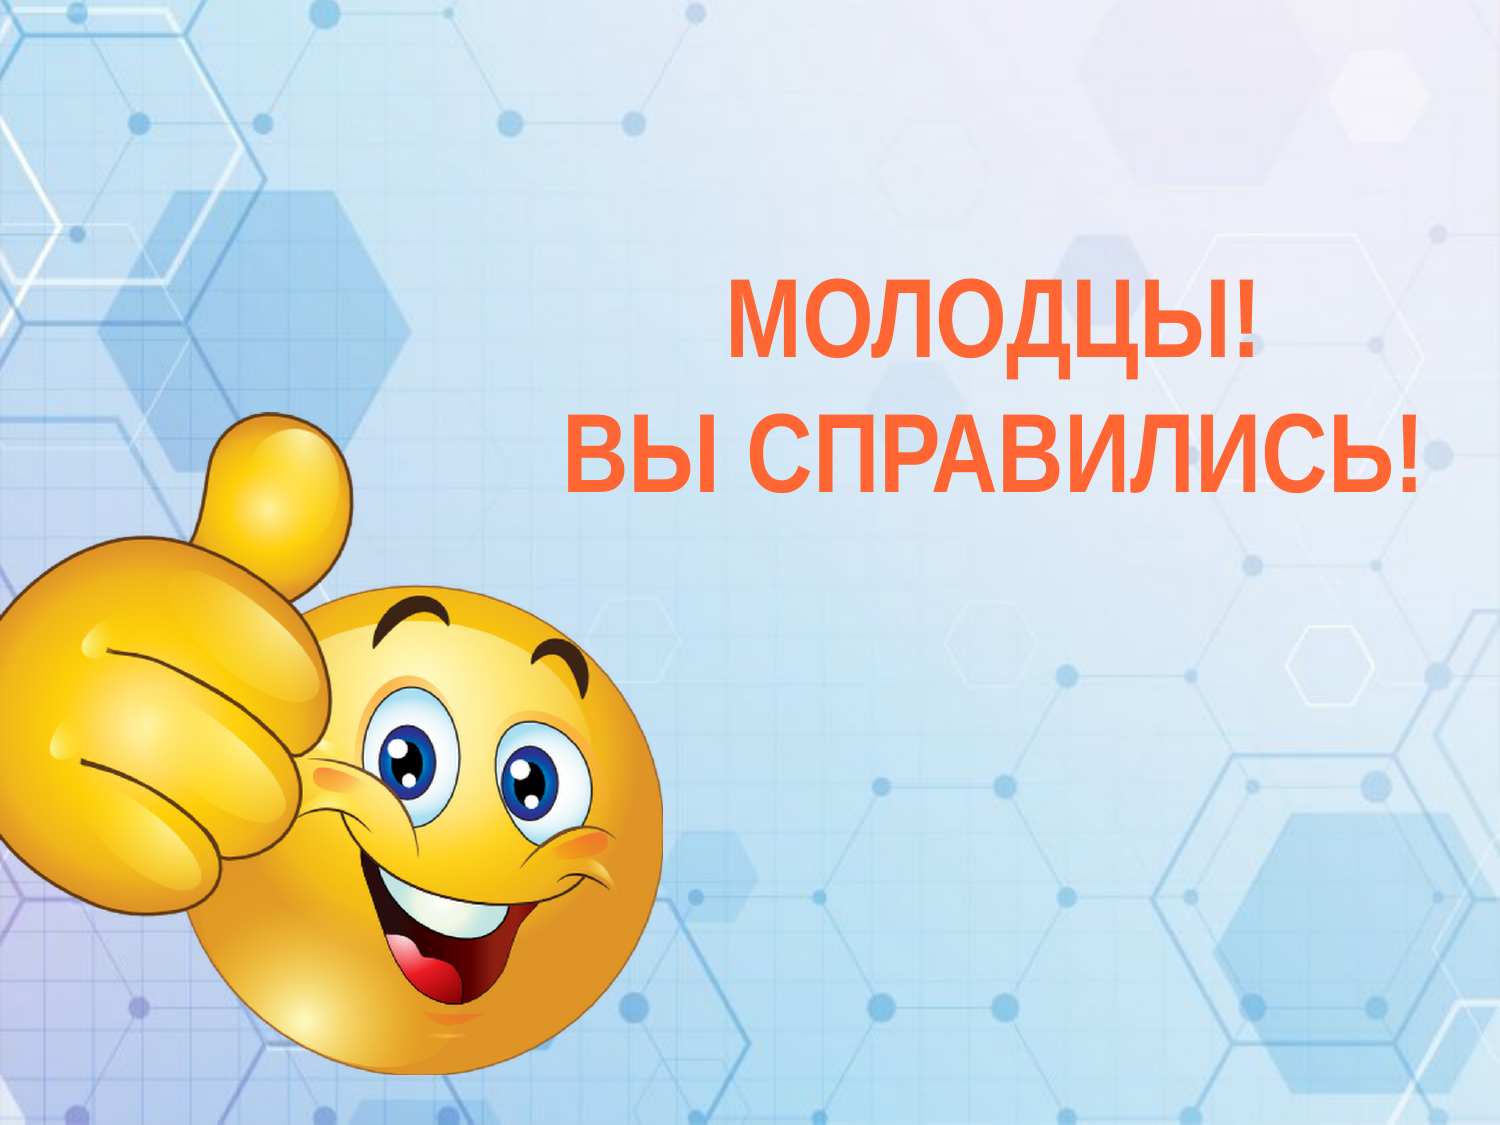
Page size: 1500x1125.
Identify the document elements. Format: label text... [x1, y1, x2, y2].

picture [0, 0, 1500, 1125]
text_box МОЛОДЦЫ! ВЫ СПРАВИЛИСЬ! [547, 237, 1441, 523]
